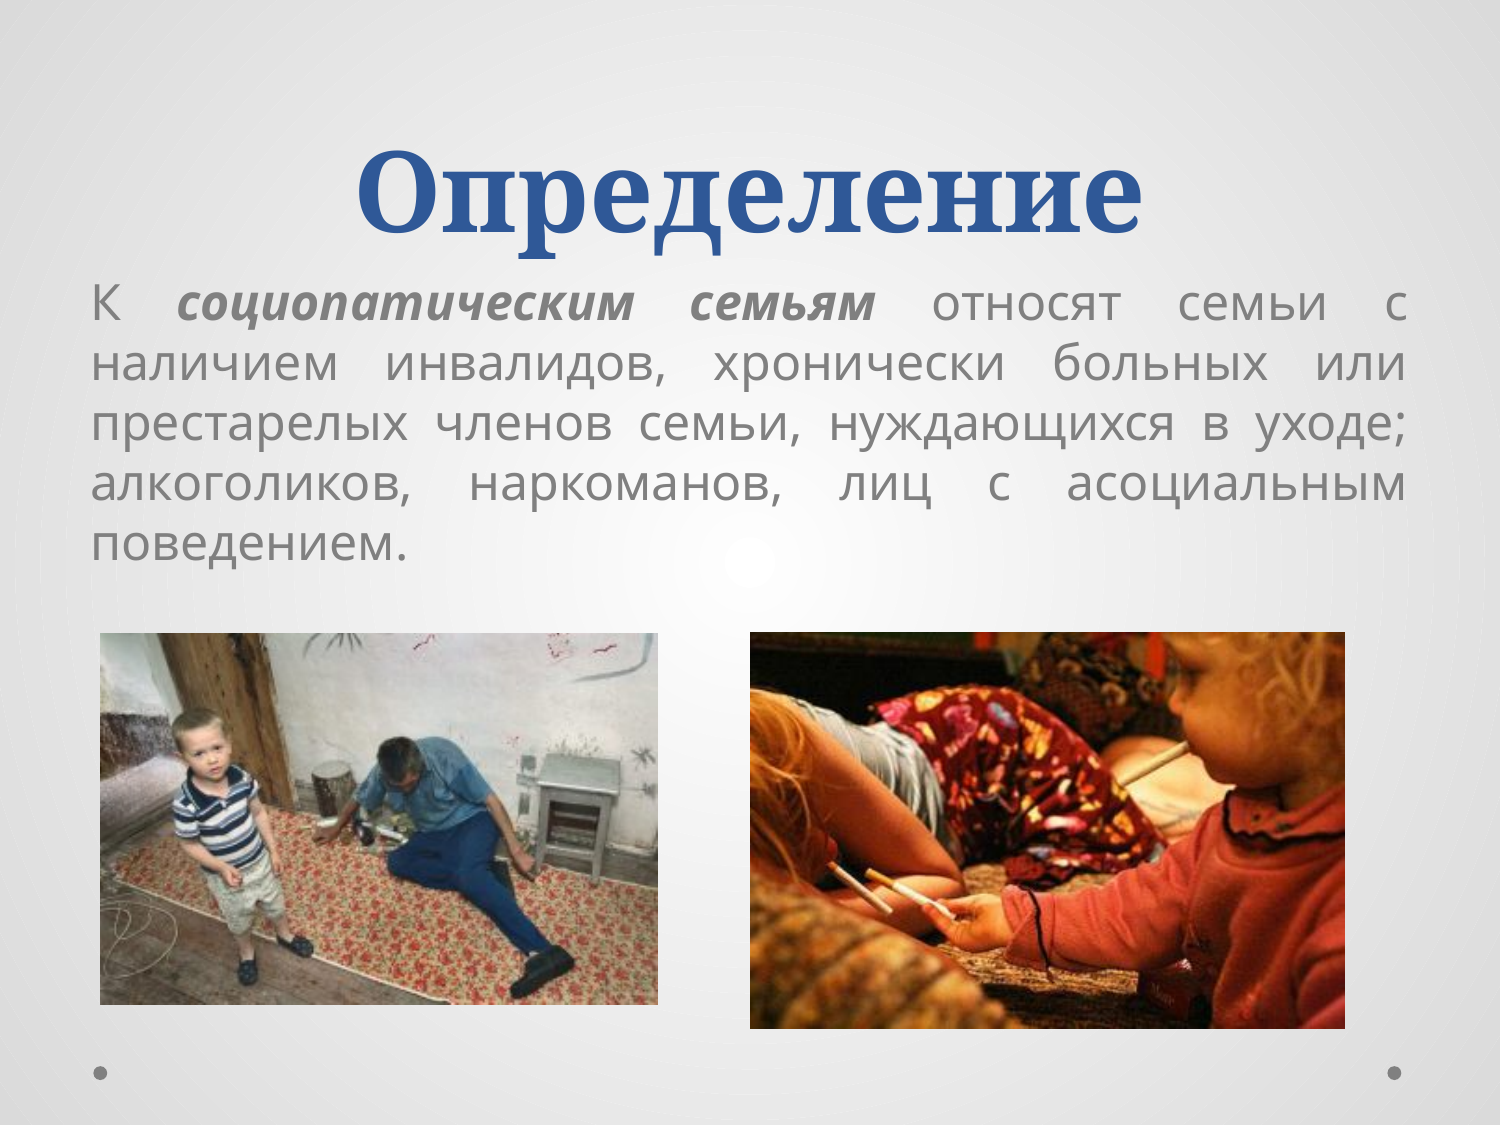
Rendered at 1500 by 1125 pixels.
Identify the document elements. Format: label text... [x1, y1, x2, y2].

title Определение [75, 0, 1425, 263]
picture [100, 633, 658, 1006]
list К социопатическим семьям относят семьи с наличием инвалидов, хронически больных или престарелых членов семьи, нуждающихся в уходе; алкоголиков, наркоманов, лиц с асоциальным поведением. [75, 262, 1424, 598]
picture [749, 632, 1345, 1030]
